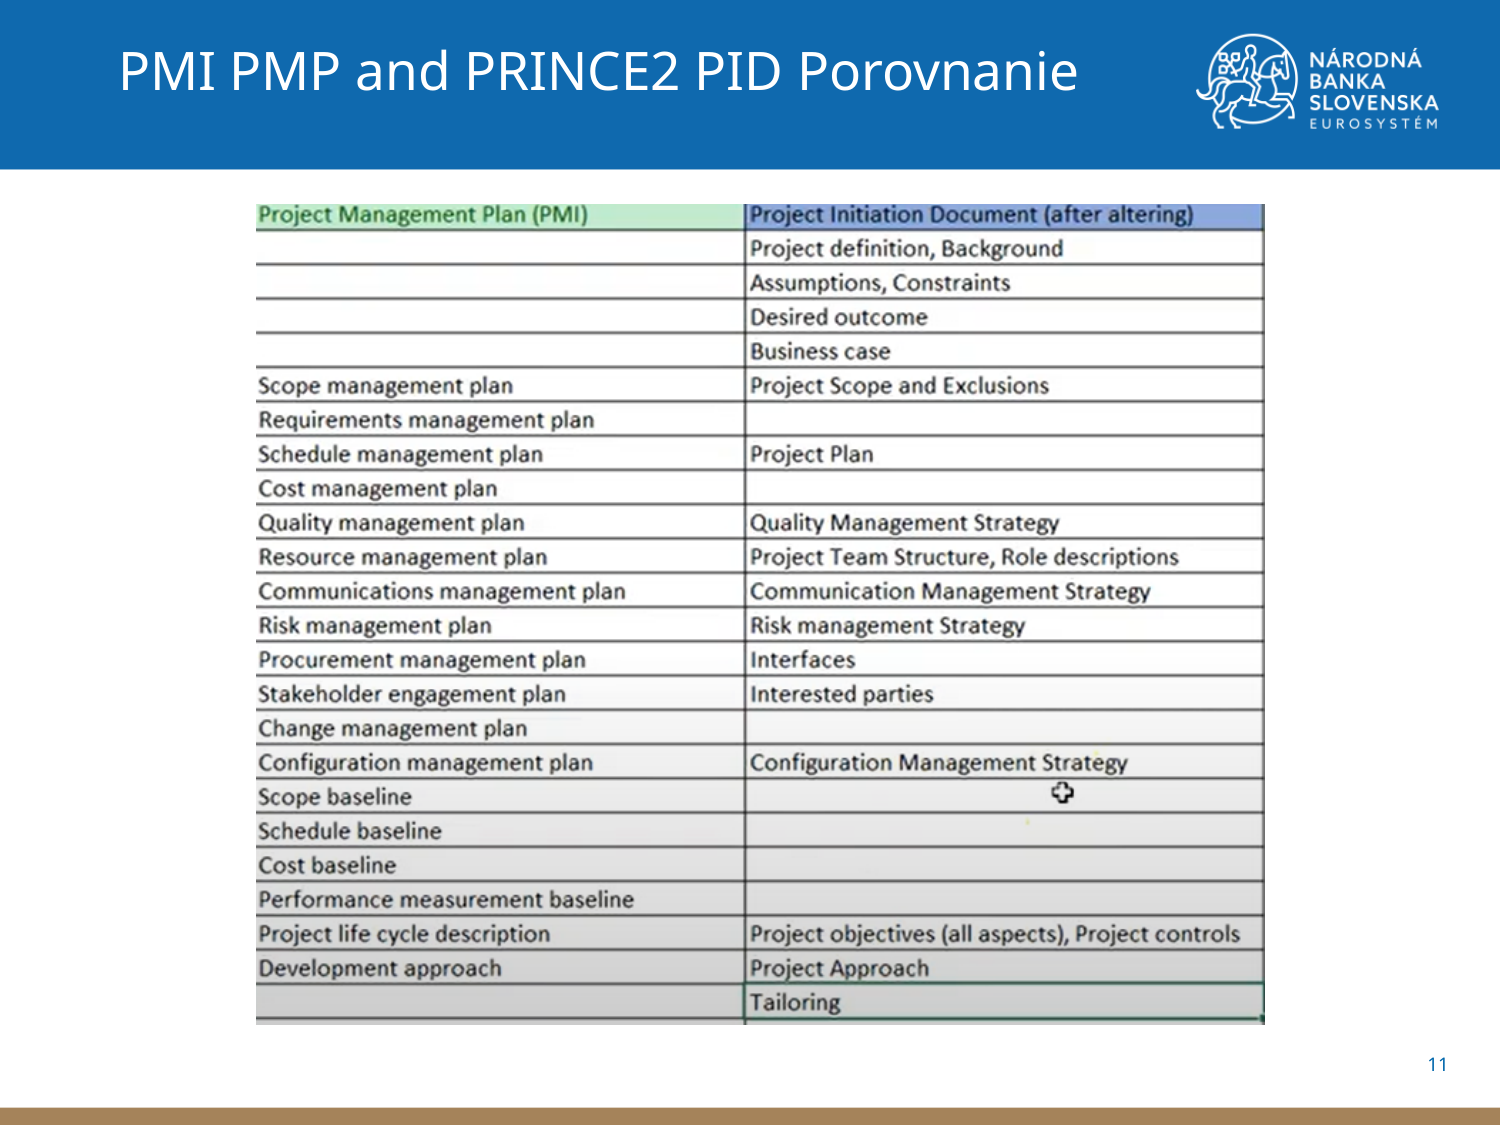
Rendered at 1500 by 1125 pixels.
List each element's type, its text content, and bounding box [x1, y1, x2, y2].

picture [0, 0, 1500, 1125]
list PMI PMP and PRINCE2 PID Porovnanie [103, 37, 1171, 150]
slide_number 11 [1281, 1045, 1464, 1106]
